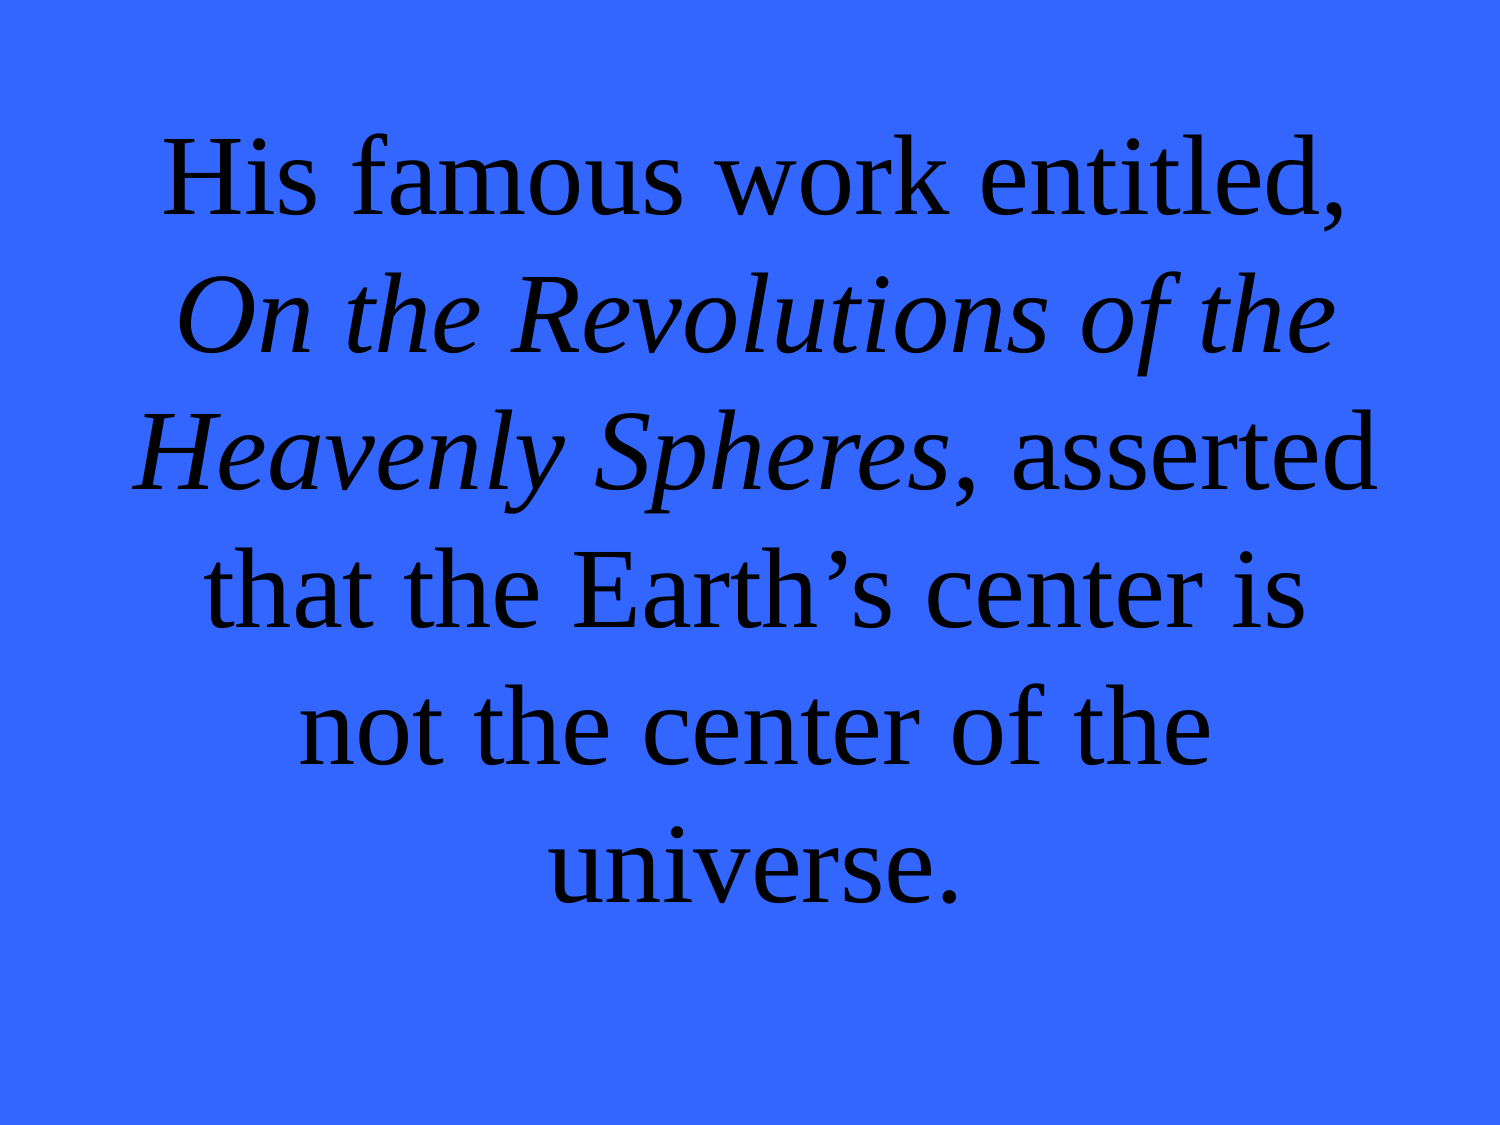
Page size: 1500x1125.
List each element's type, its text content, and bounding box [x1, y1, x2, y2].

title His famous work entitled, On the Revolutions of the Heavenly Spheres, asserted that the Earth’s center is not the center of the universe. [112, 99, 1400, 925]
